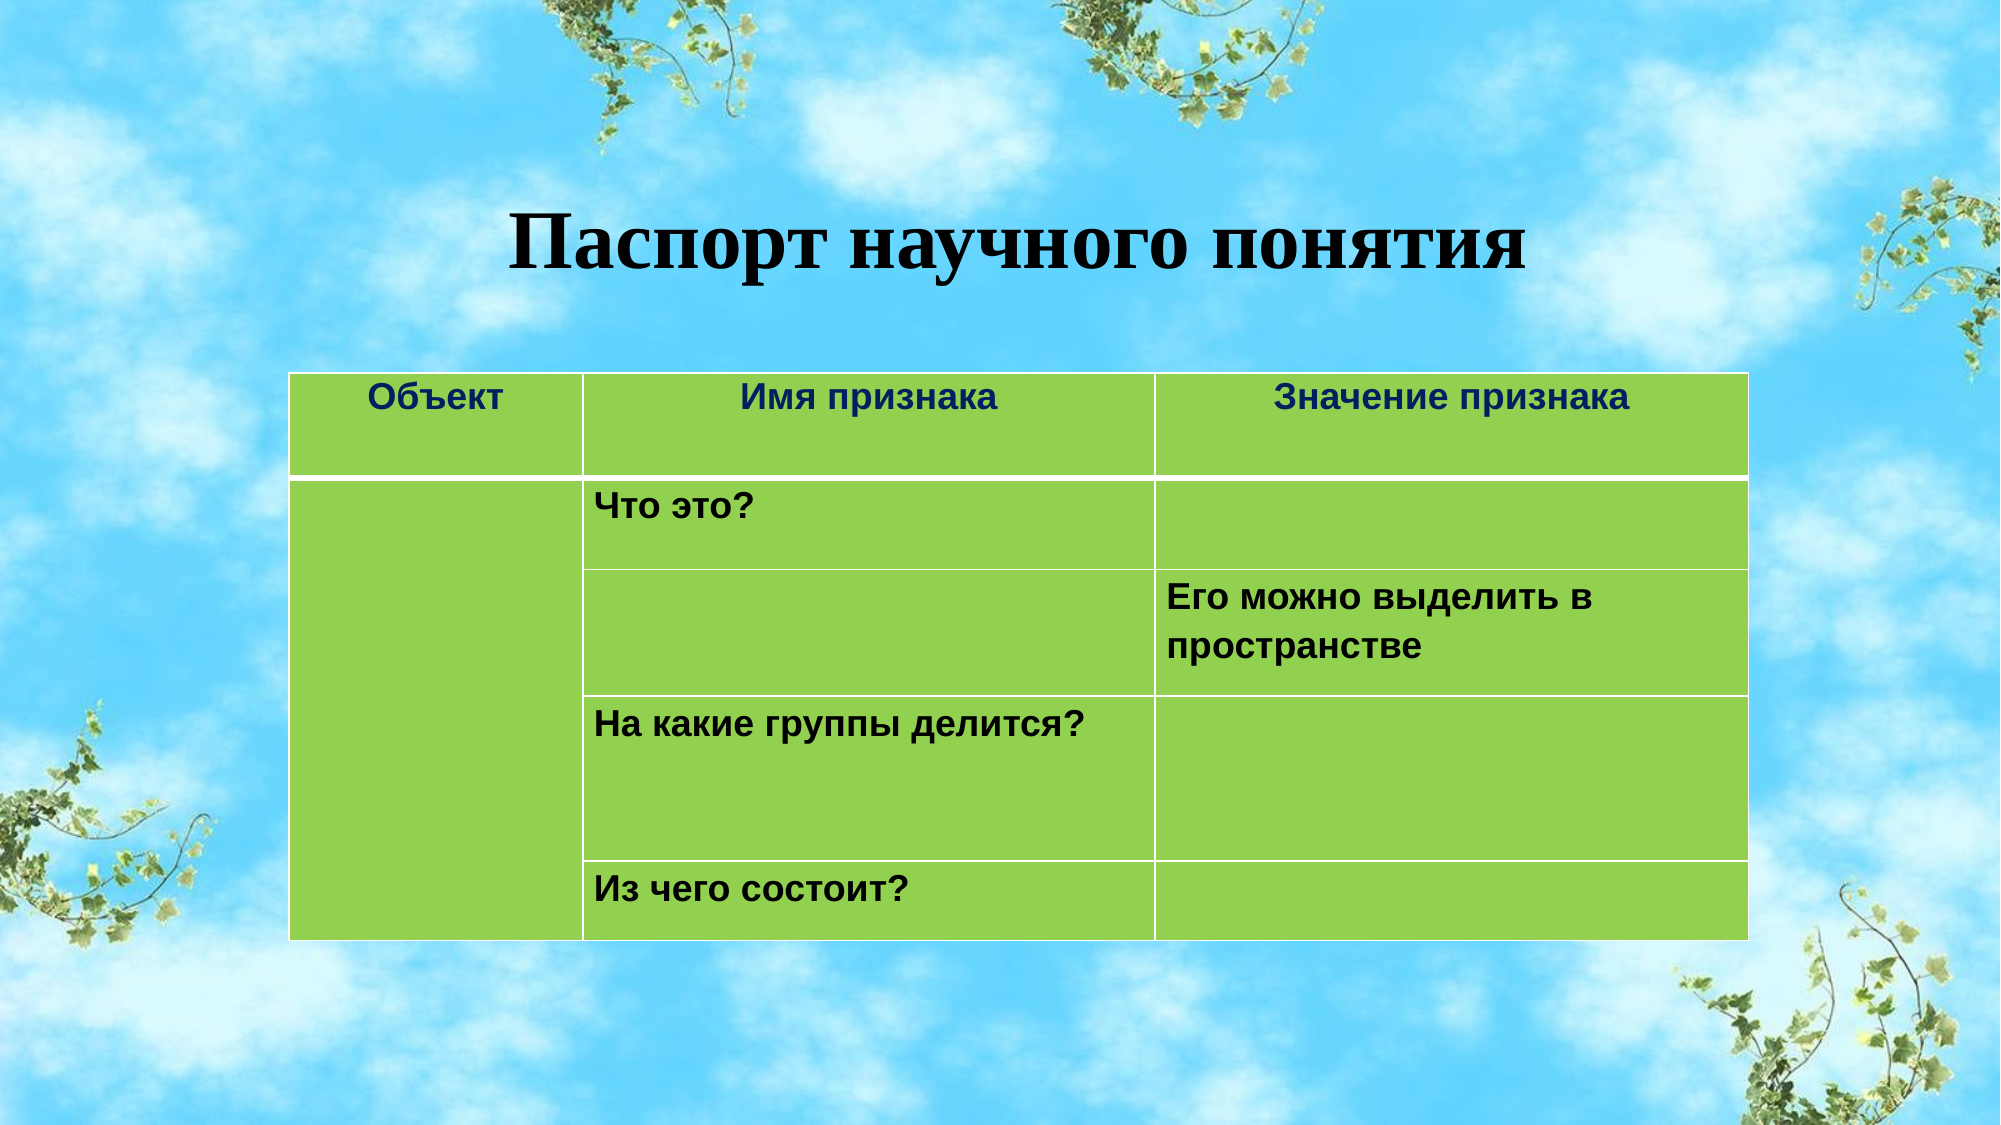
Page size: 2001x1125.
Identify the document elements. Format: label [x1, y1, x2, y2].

list [0, 0, 2000, 1125]
